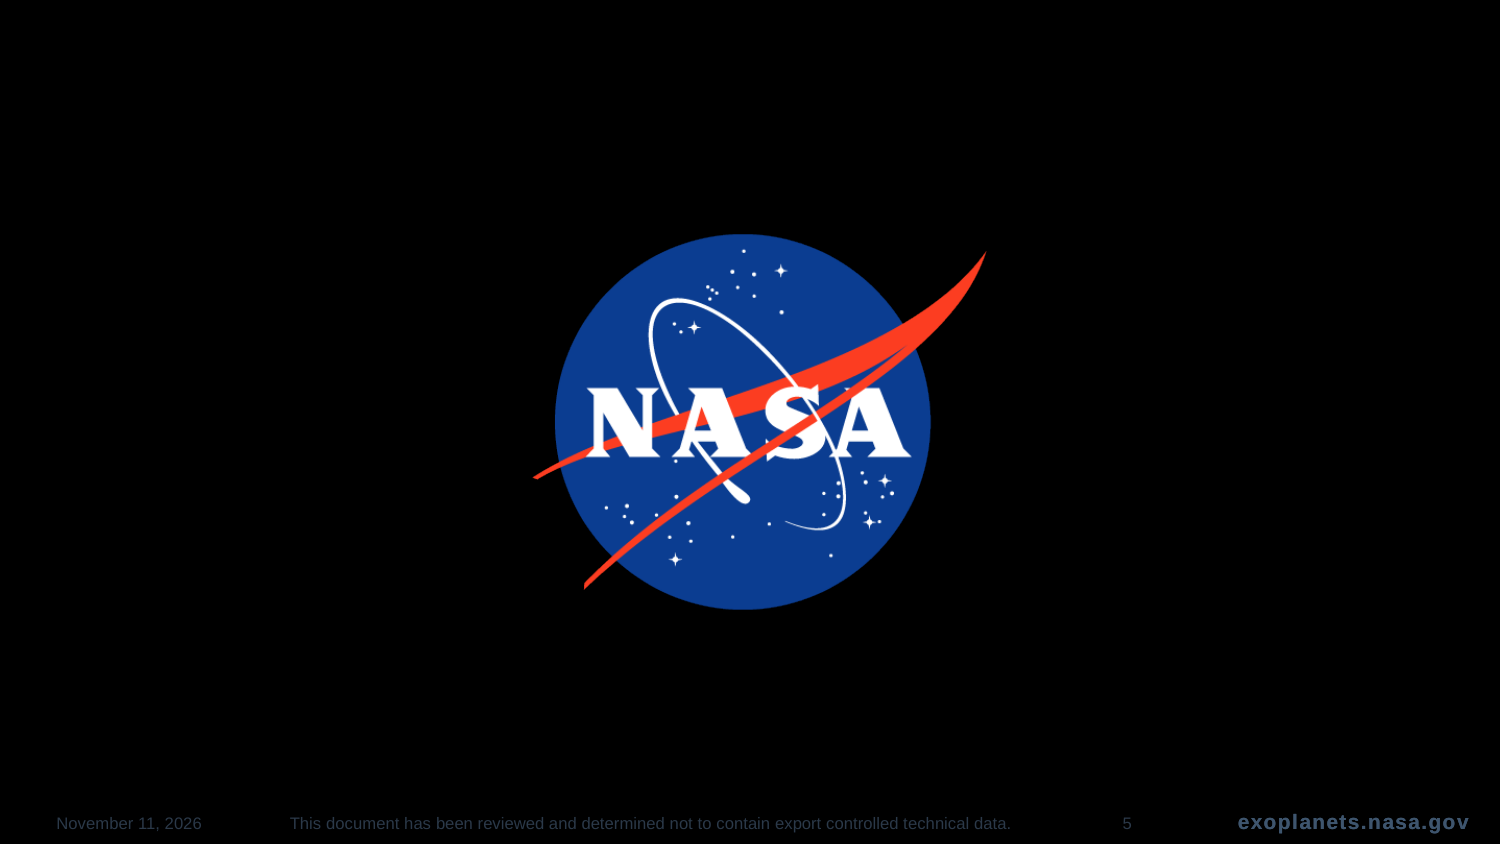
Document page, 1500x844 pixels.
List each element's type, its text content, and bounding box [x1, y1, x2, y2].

slide_number 5 [1107, 812, 1425, 833]
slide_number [41, 812, 275, 833]
picture [487, 159, 1013, 685]
footer This document has been reviewed and determined not to contain export controlled technical data. [275, 812, 1107, 833]
